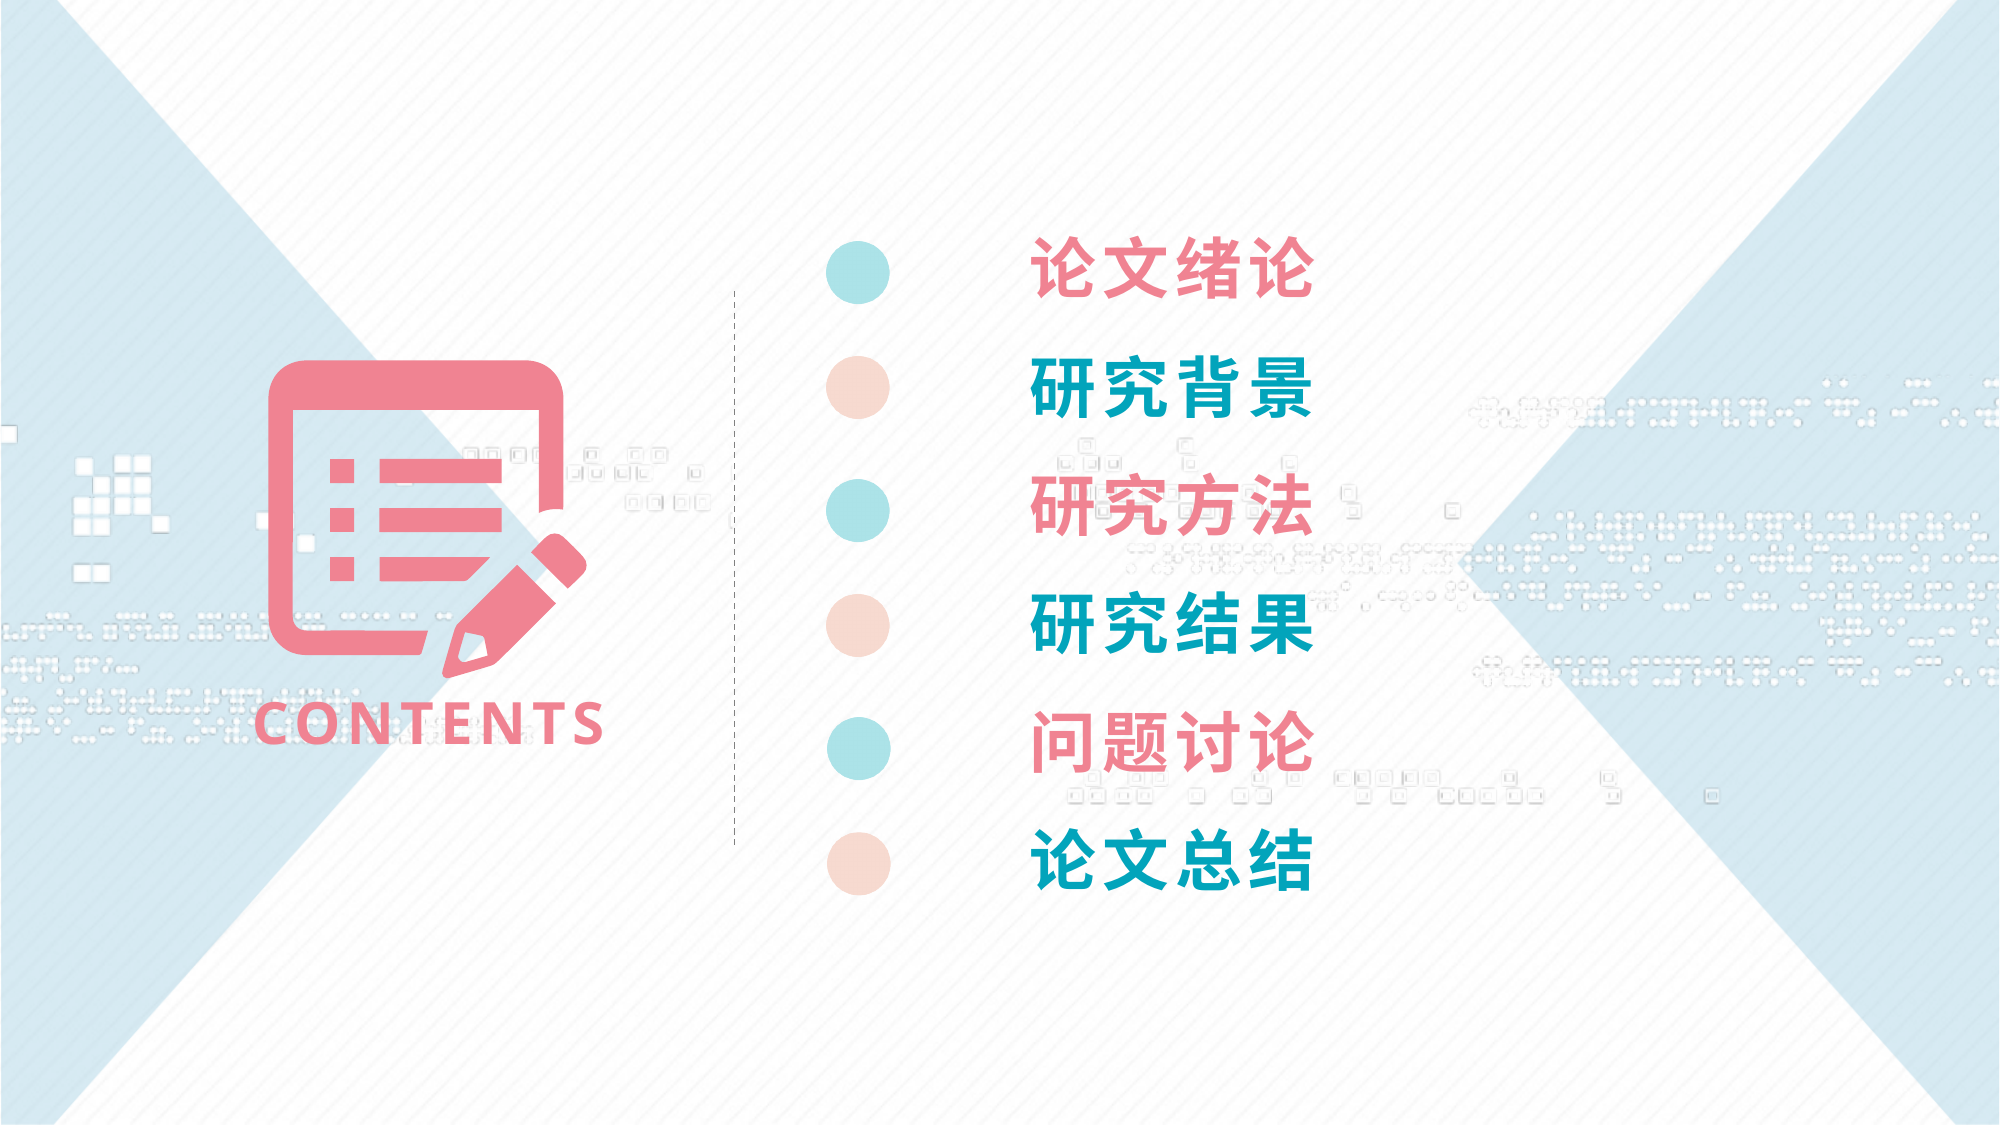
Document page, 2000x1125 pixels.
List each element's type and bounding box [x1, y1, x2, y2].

text_box [268, 360, 589, 679]
picture [0, 0, 2000, 1125]
